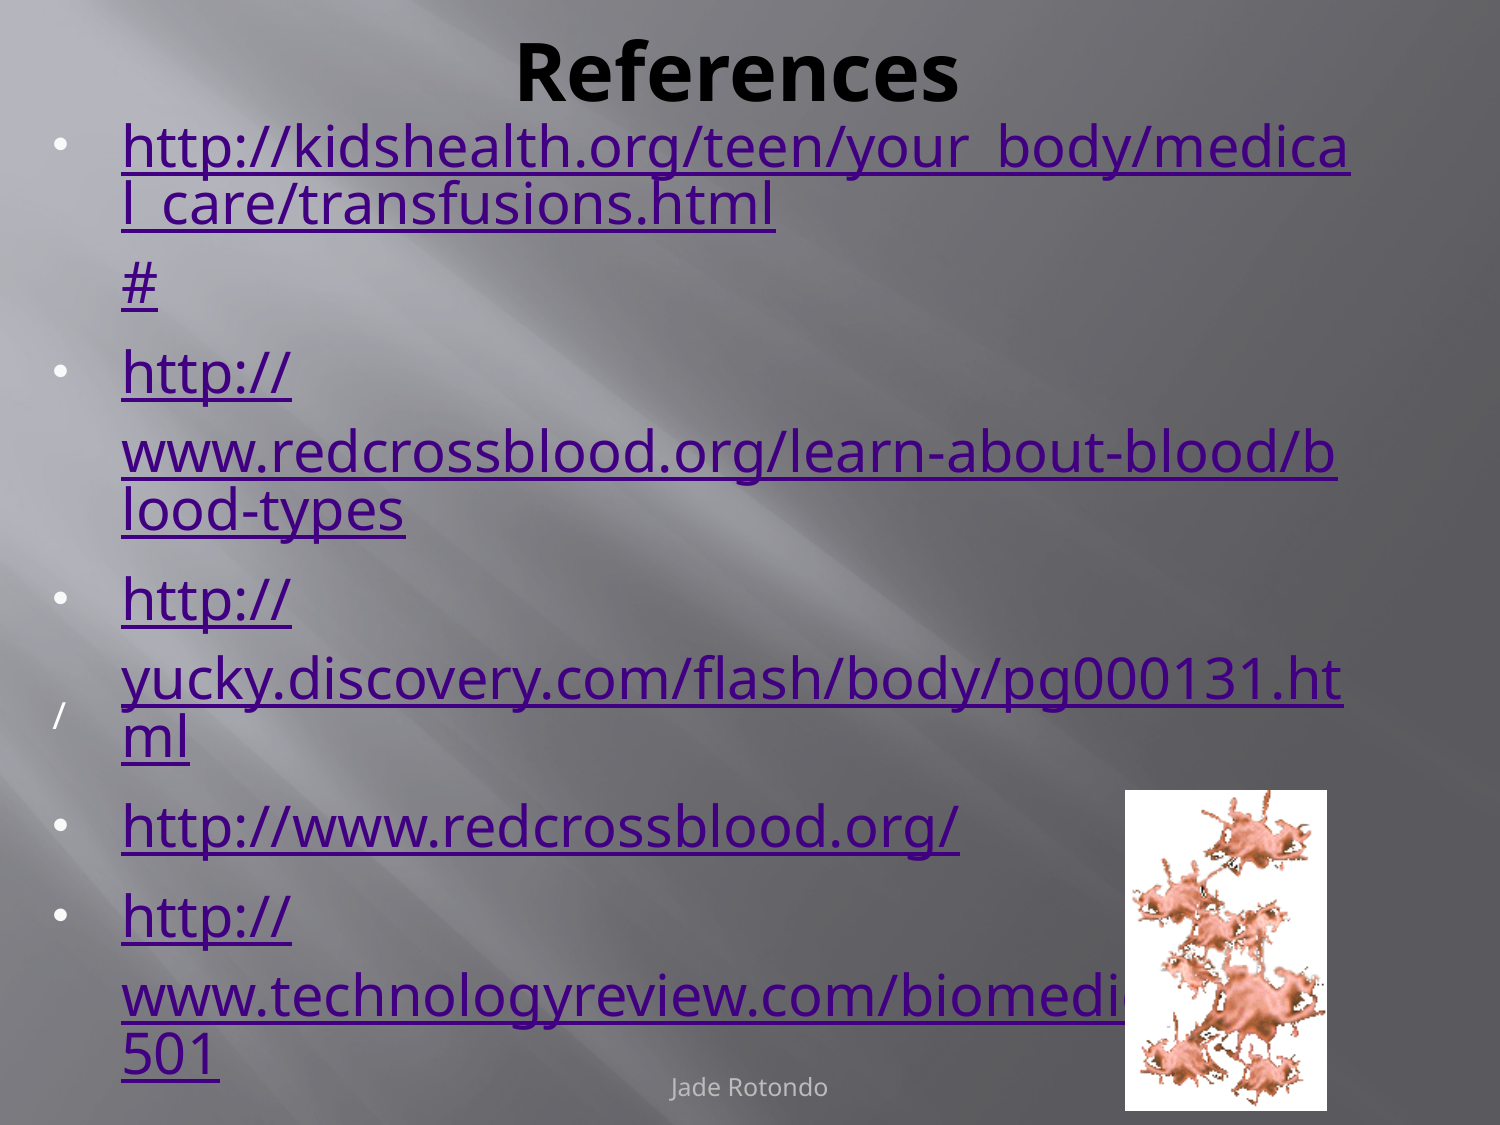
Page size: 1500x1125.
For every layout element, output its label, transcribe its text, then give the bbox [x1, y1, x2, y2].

text_box / [37, 684, 788, 745]
picture [1124, 790, 1327, 1111]
title References [62, 12, 1413, 125]
footer Jade Rotondo [512, 1052, 988, 1113]
text_box [112, 677, 1125, 738]
list http://kidshealth.org/teen/your_body/medical_care/transfusions.html# http://www.redcrossblood.org/learn-about-blood/blood-types http://yucky.discovery.com/flash/body/pg000131.html http://www.redcrossblood.org/ http://www.technologyreview.com/biomedicine/25501 [17, 102, 1368, 875]
text_box [243, 874, 994, 981]
text_box [12, 707, 900, 768]
